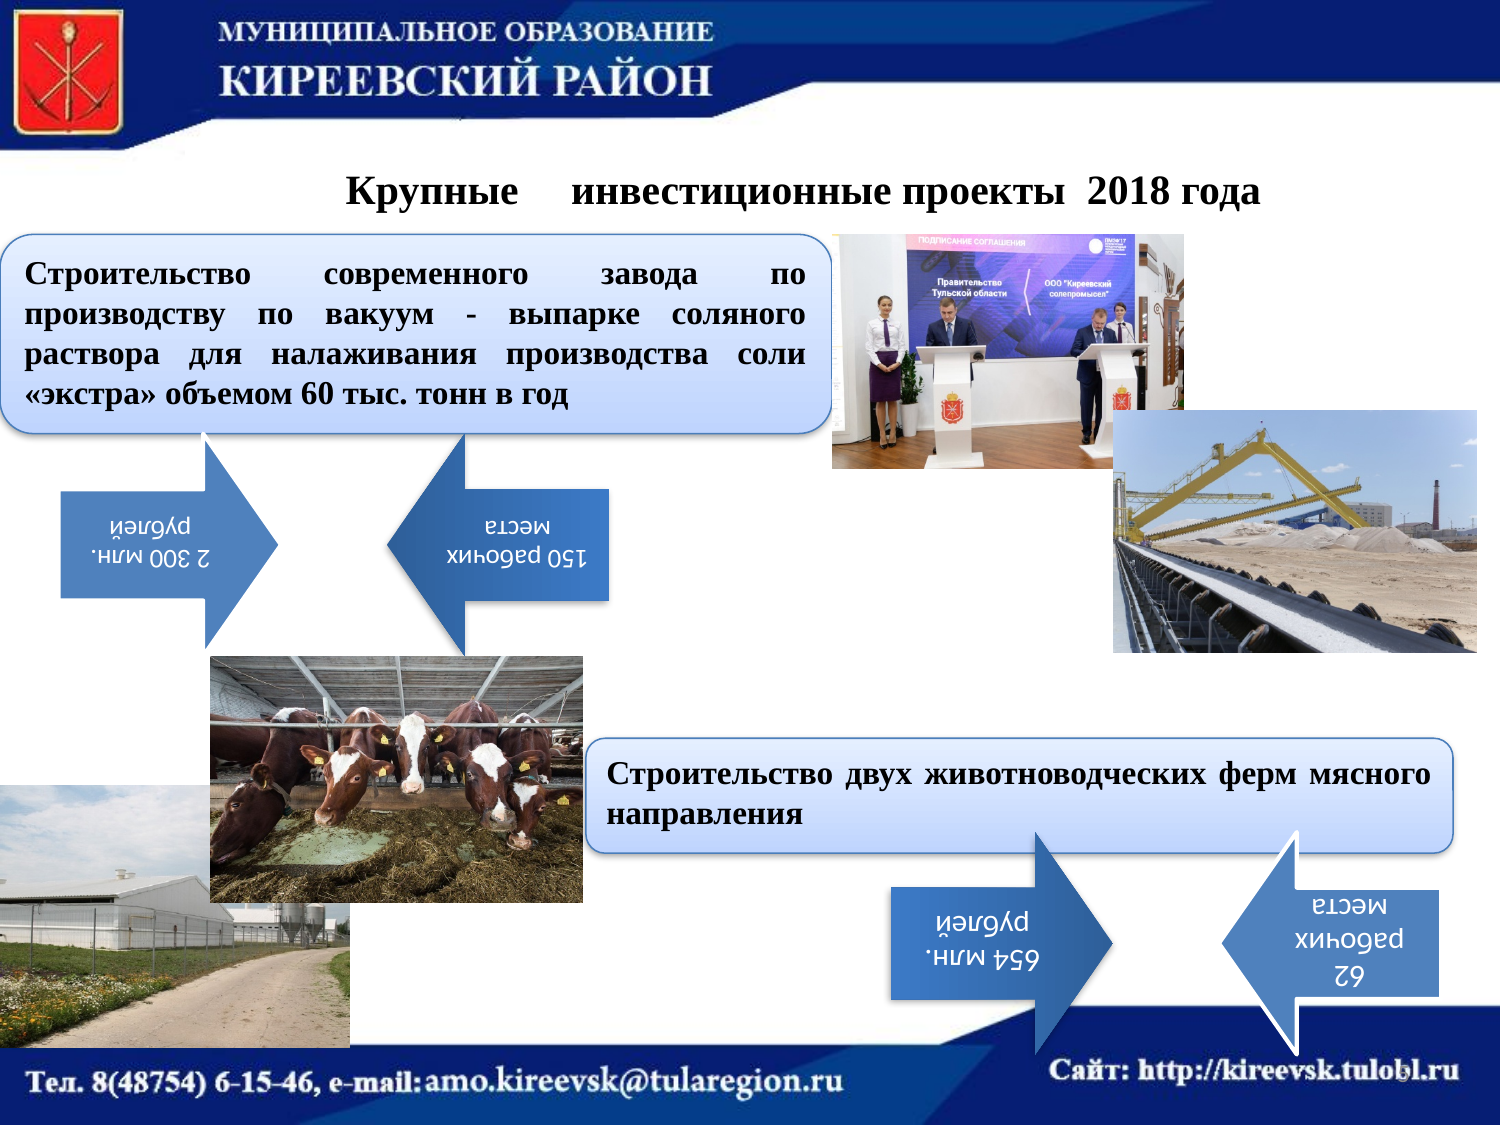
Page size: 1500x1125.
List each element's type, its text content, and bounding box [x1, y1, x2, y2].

picture [0, 0, 1500, 1125]
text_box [58, 433, 610, 657]
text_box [890, 831, 1442, 1055]
text_box Строительство двух животноводческих ферм мясного направления [587, 737, 1454, 854]
text_box Строительство современного завода по производству по вакуум - выпарке соляного раствора для налаживания производства соли «экстра» объемом 60 тыс. тонн в год [0, 233, 826, 435]
text_box Крупные инвестиционные проекты 2018 года [185, 138, 1432, 236]
slide_number 5 [1074, 1063, 1425, 1103]
